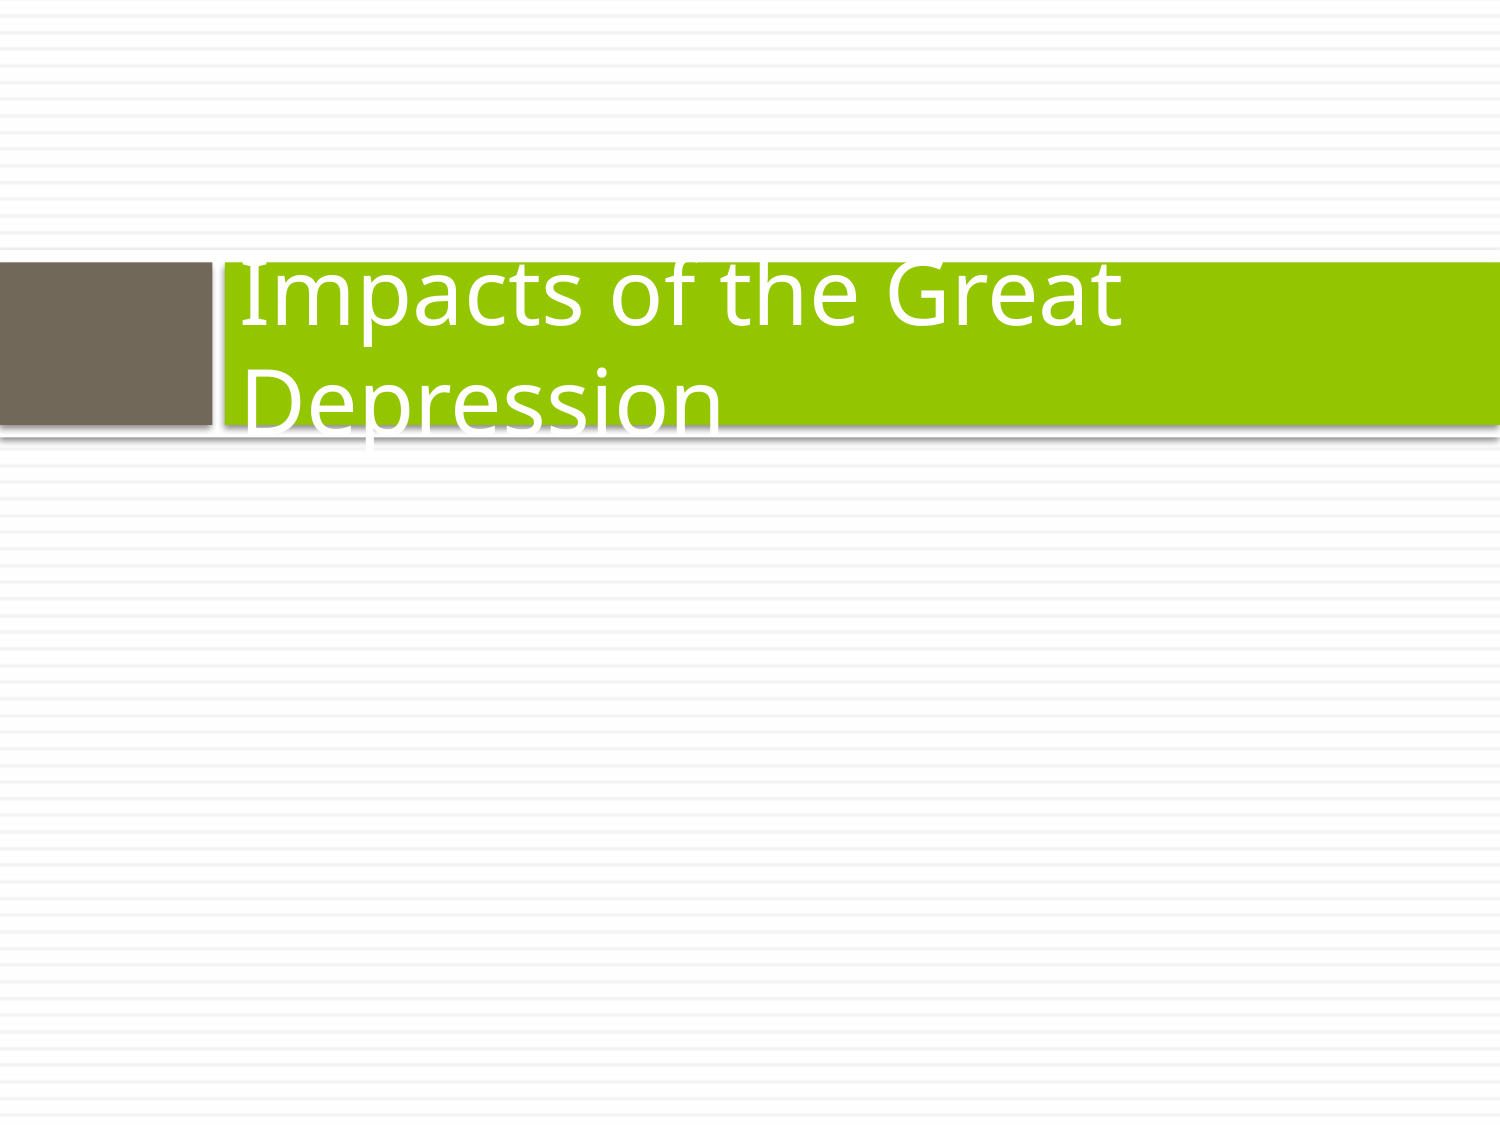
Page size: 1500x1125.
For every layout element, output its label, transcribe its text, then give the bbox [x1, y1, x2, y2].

title Impacts of the Great Depression [225, 262, 1475, 425]
